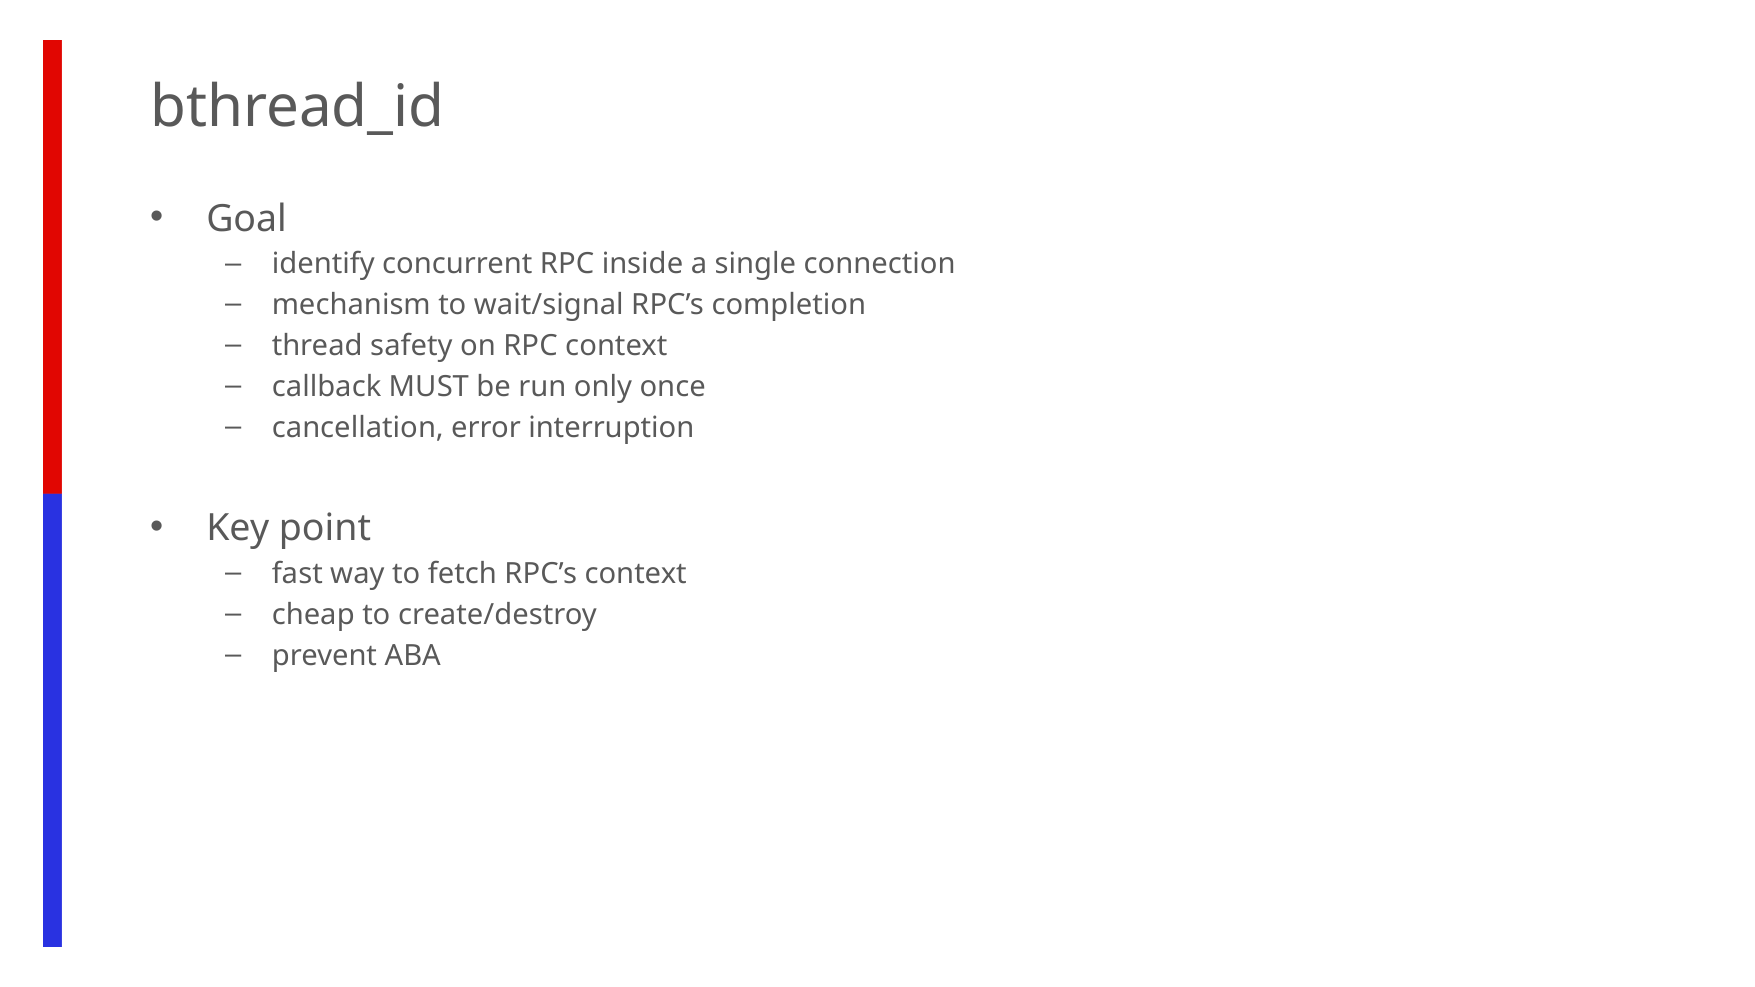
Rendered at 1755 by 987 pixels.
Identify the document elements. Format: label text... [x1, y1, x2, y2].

list Goal identify concurrent RPC inside a single connection mechanism to wait/signal RPC’s completion thread safety on RPC context callback MUST be run only once cancellation, error interruption Key point fast way to fetch RPC’s context cheap to create/destroy prevent ABA [134, 185, 1669, 910]
text_box bthread_id [135, 60, 1657, 146]
picture [43, 40, 62, 947]
